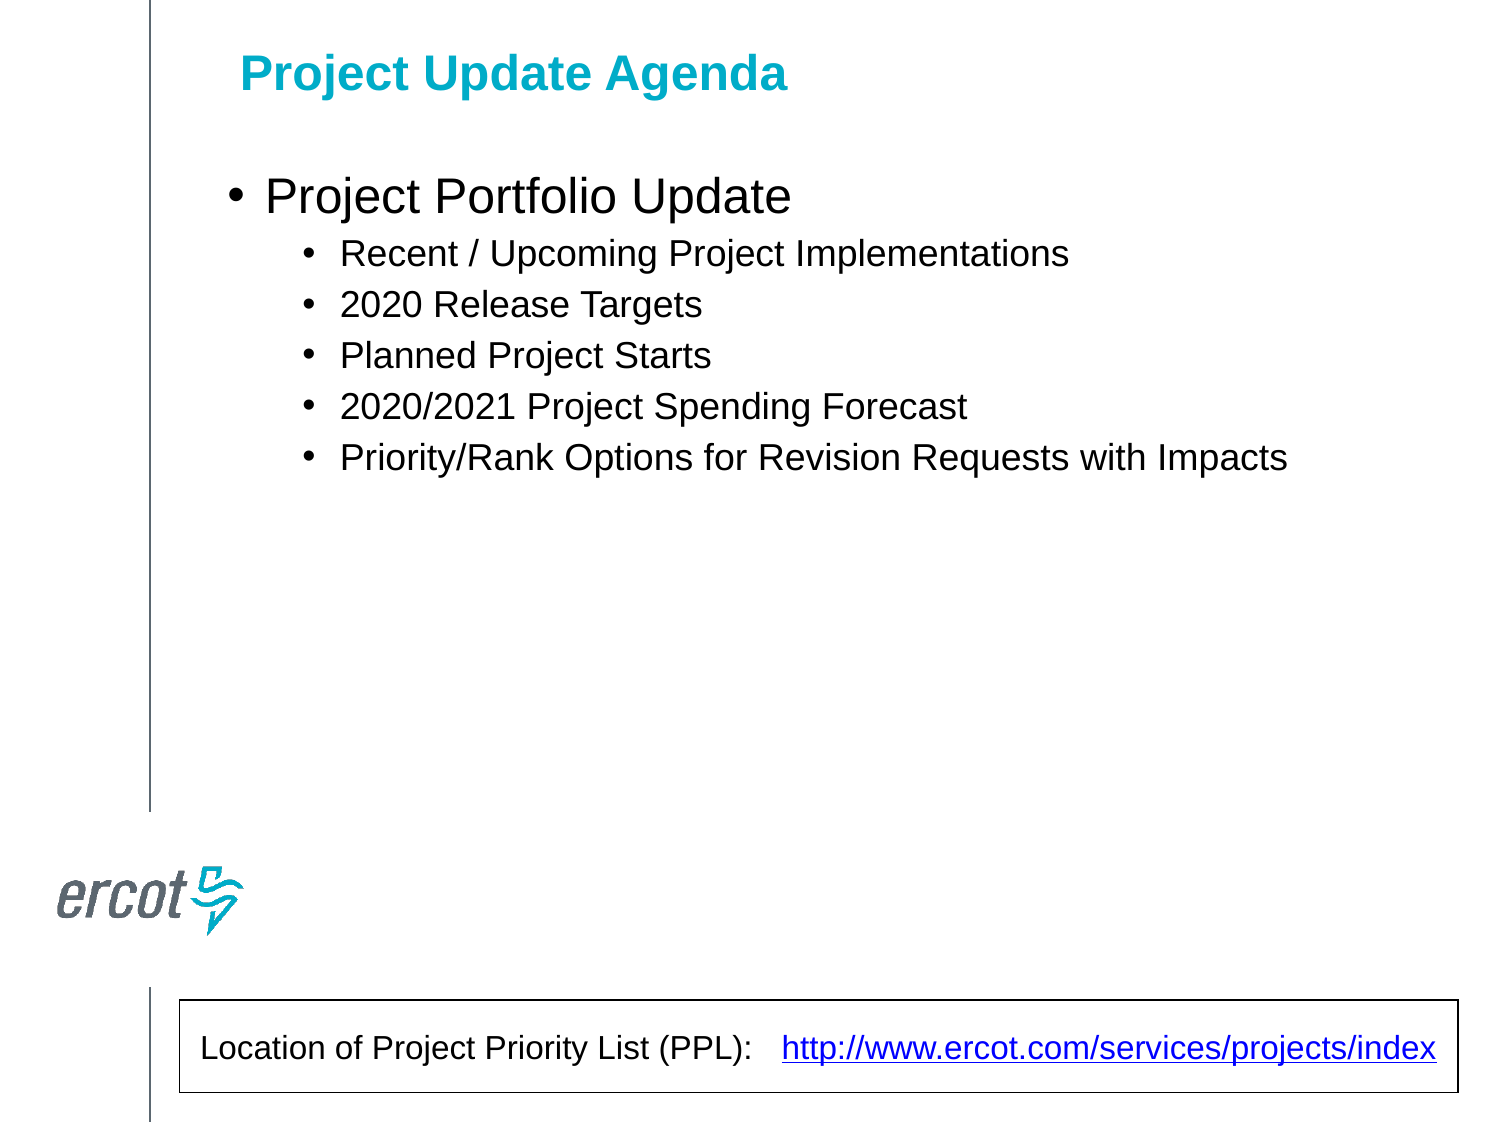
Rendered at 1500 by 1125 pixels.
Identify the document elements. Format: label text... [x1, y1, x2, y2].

picture [53, 862, 247, 938]
list Project Portfolio Update Recent / Upcoming Project Implementations 2020 Release Targets Planned Project Starts 2020/2021 Project Spending Forecast Priority/Rank Options for Revision Requests with Impacts [212, 162, 1350, 838]
text_box Location of Project Priority List (PPL): http://www.ercot.com/services/projects/index [179, 999, 1459, 1093]
text_box Project Update Agenda [224, 39, 1063, 125]
